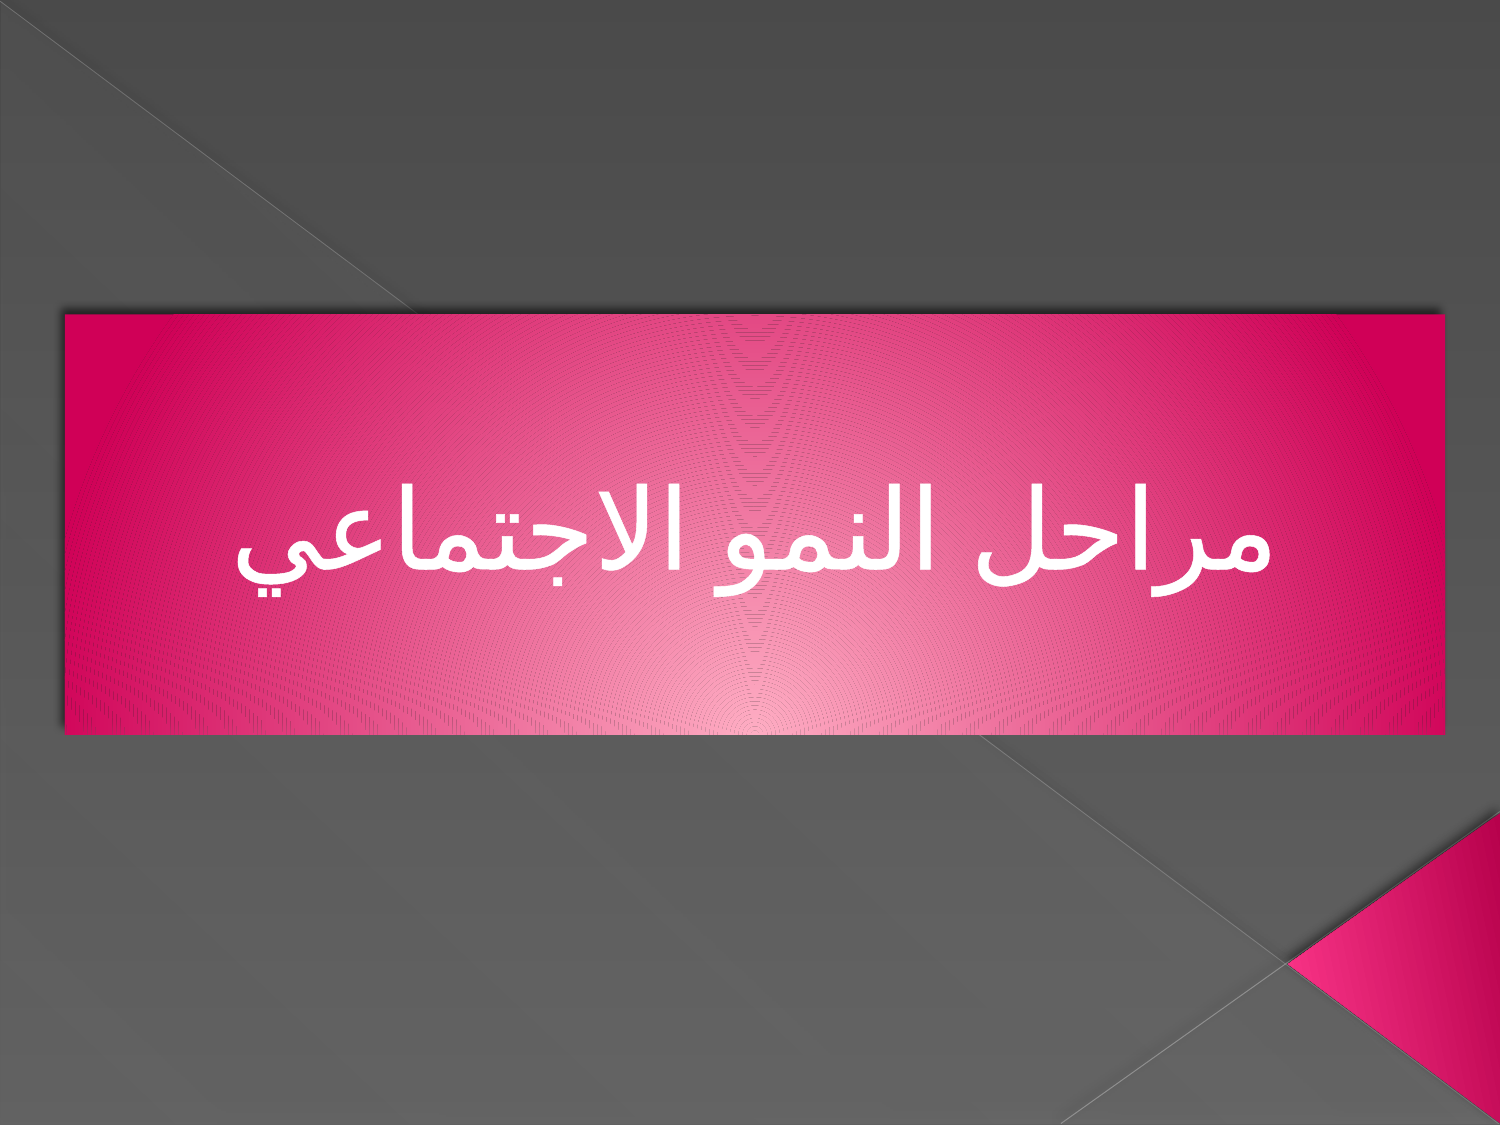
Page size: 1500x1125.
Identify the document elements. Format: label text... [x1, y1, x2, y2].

text_box مراحل النمو الاجتماعي [64, 314, 1446, 735]
